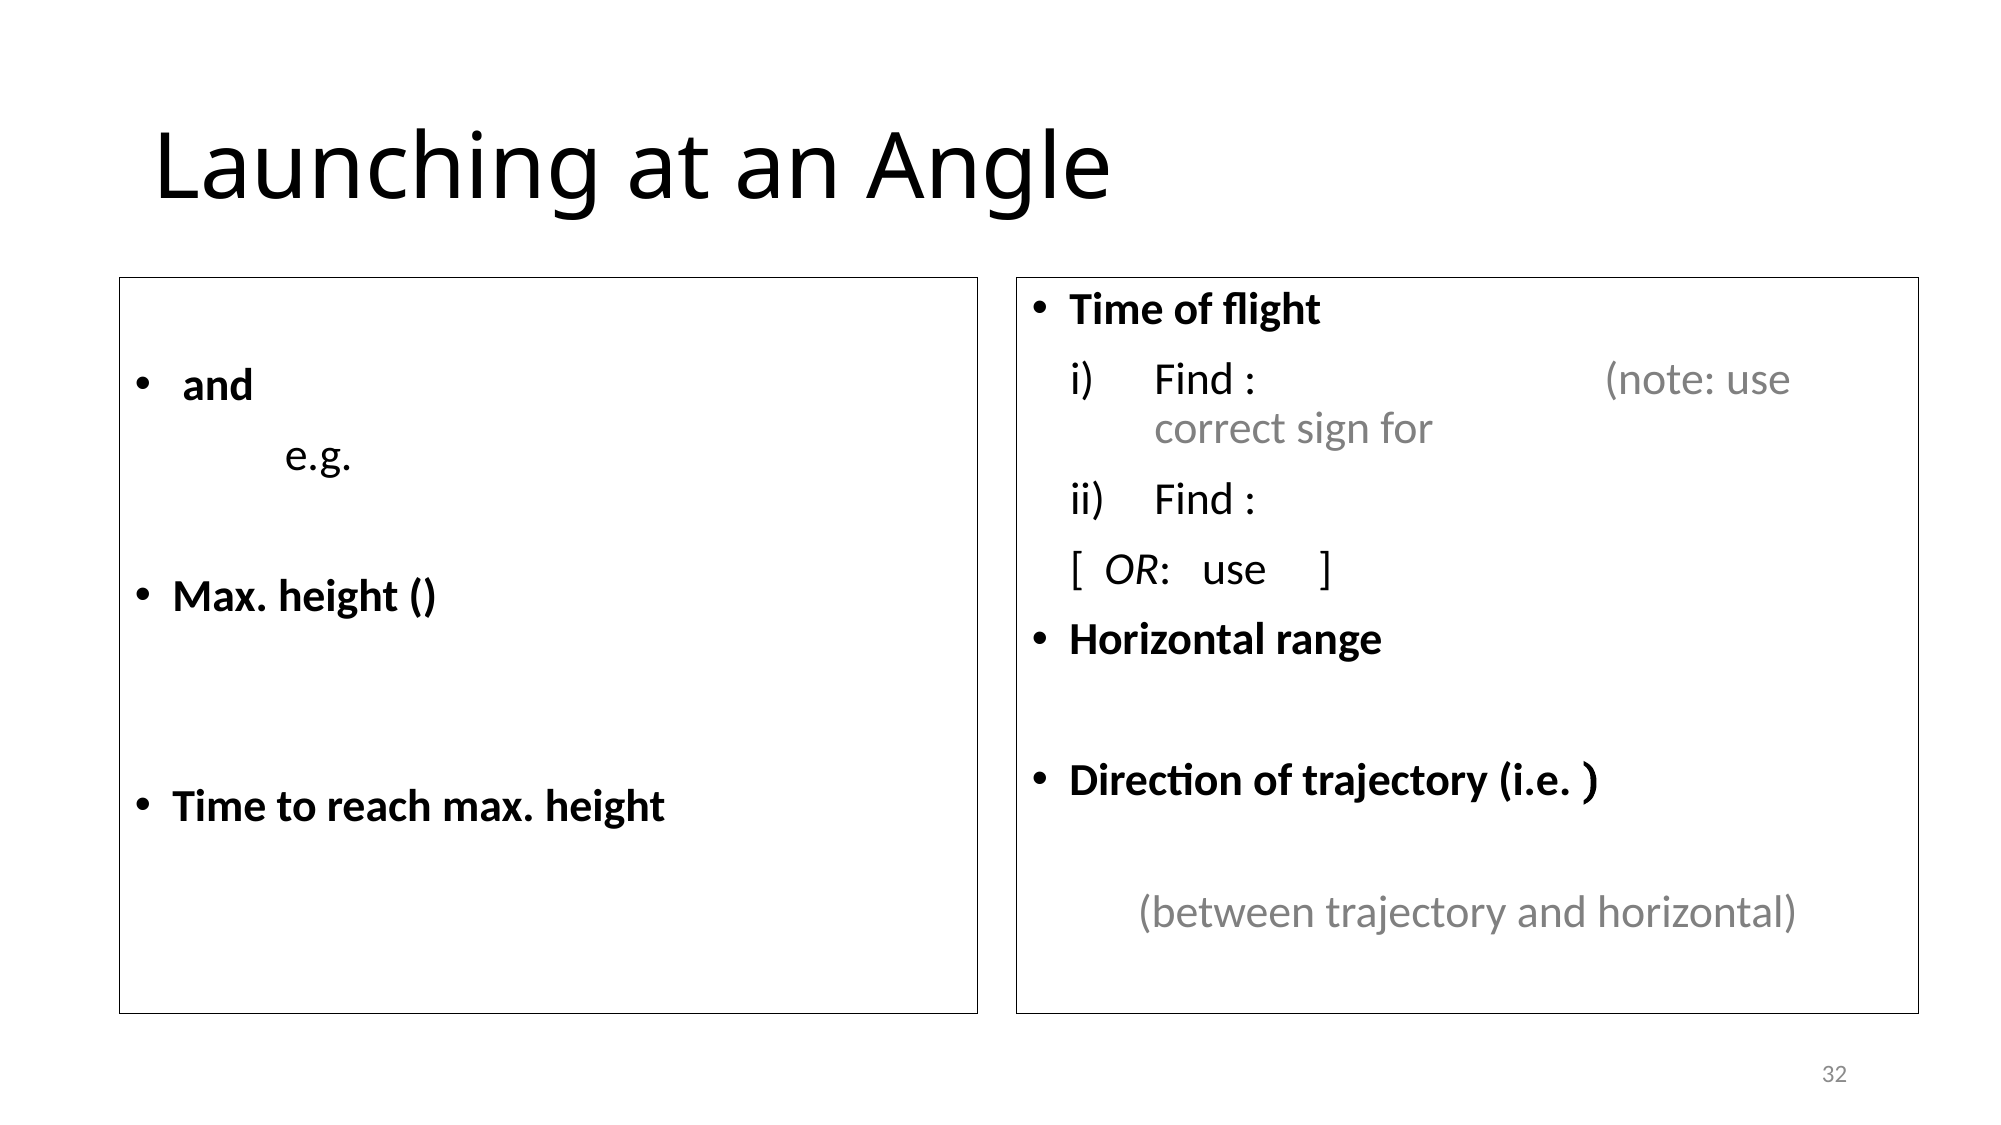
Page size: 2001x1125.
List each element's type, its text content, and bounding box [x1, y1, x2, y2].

title Launching at an Angle [137, 59, 1863, 278]
slide_number 32 [1412, 1042, 1863, 1103]
